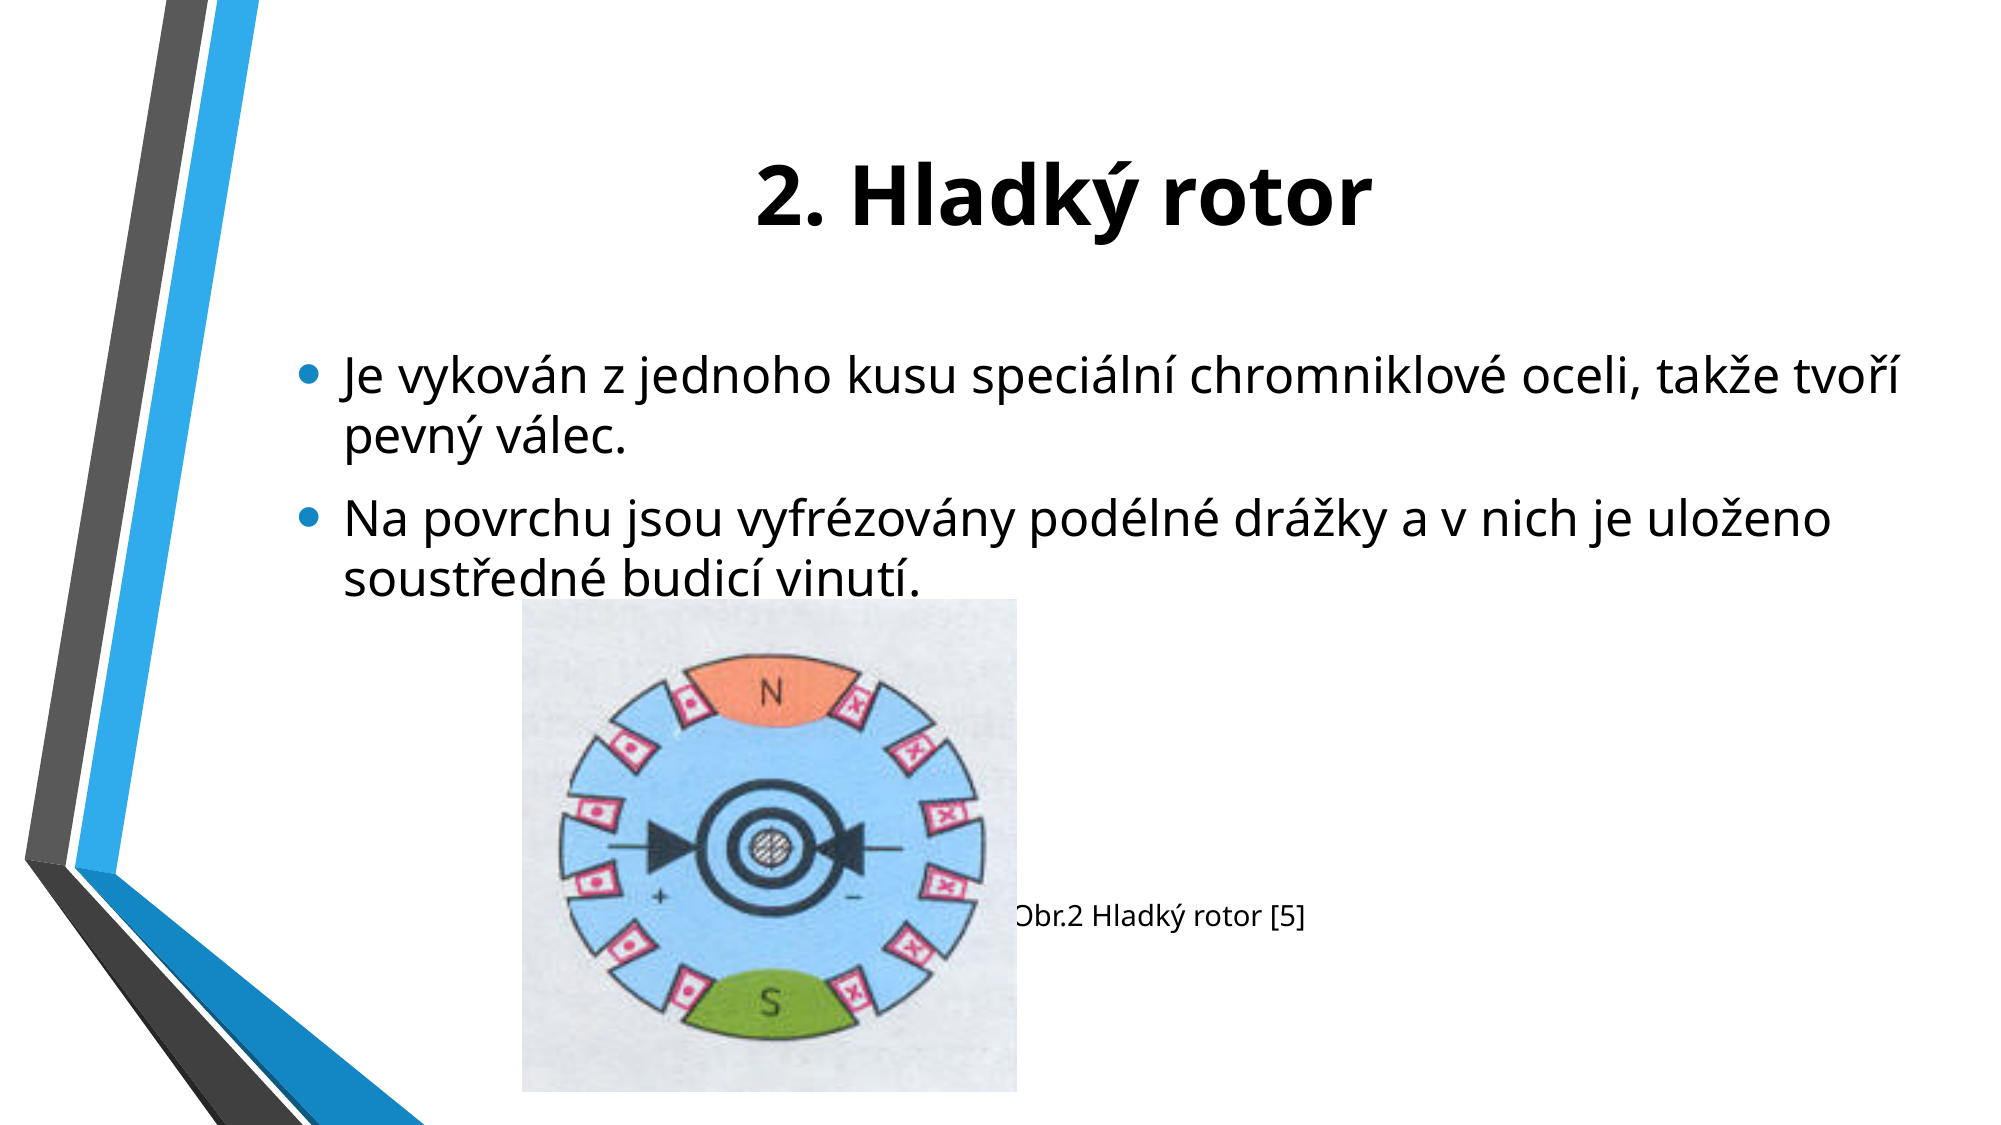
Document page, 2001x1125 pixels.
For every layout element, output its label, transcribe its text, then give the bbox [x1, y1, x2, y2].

list Je vykován z jednoho kusu speciální chromniklové oceli, takže tvoří pevný válec. Na povrchu jsou vyfrézovány podélné drážky a v nich je uloženo soustředné budicí vinutí. Obr.2 Hladký rotor [5] [281, 289, 1925, 1073]
title 2. Hladký rotor [243, 43, 1887, 341]
picture [522, 599, 1017, 1092]
